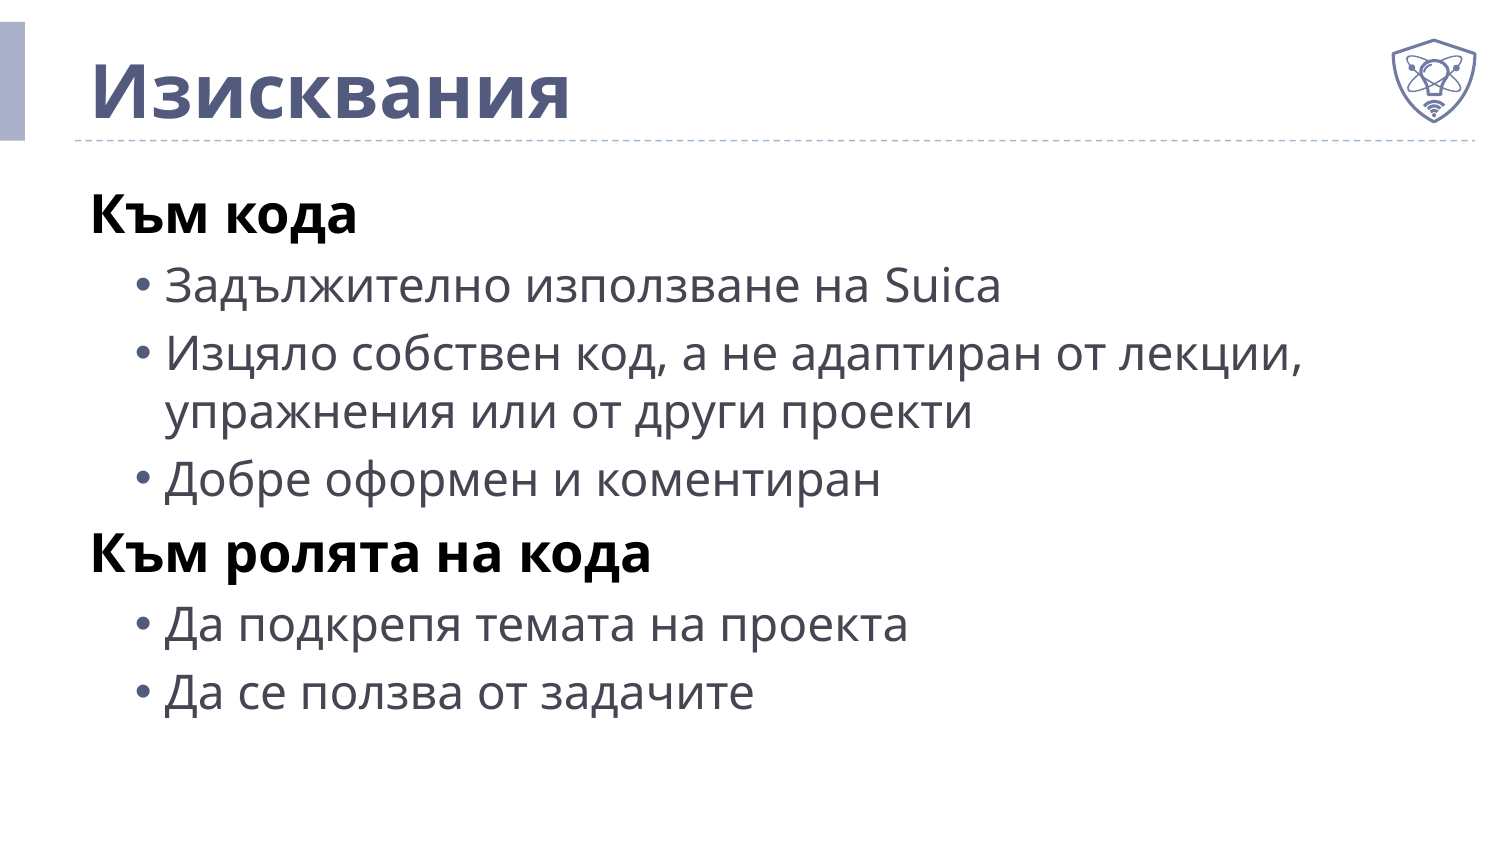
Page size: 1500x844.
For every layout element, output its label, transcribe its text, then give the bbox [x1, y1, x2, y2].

title Изисквания [75, 18, 1475, 141]
list Към кода Задължително използване на Suica Изцяло собствен код, а не адаптиран от лекции, упражнения или от други проекти Добре оформен и коментиран Към ролята на кода Да подкрепя темата на проекта Да се ползва от задачите [75, 171, 1475, 835]
